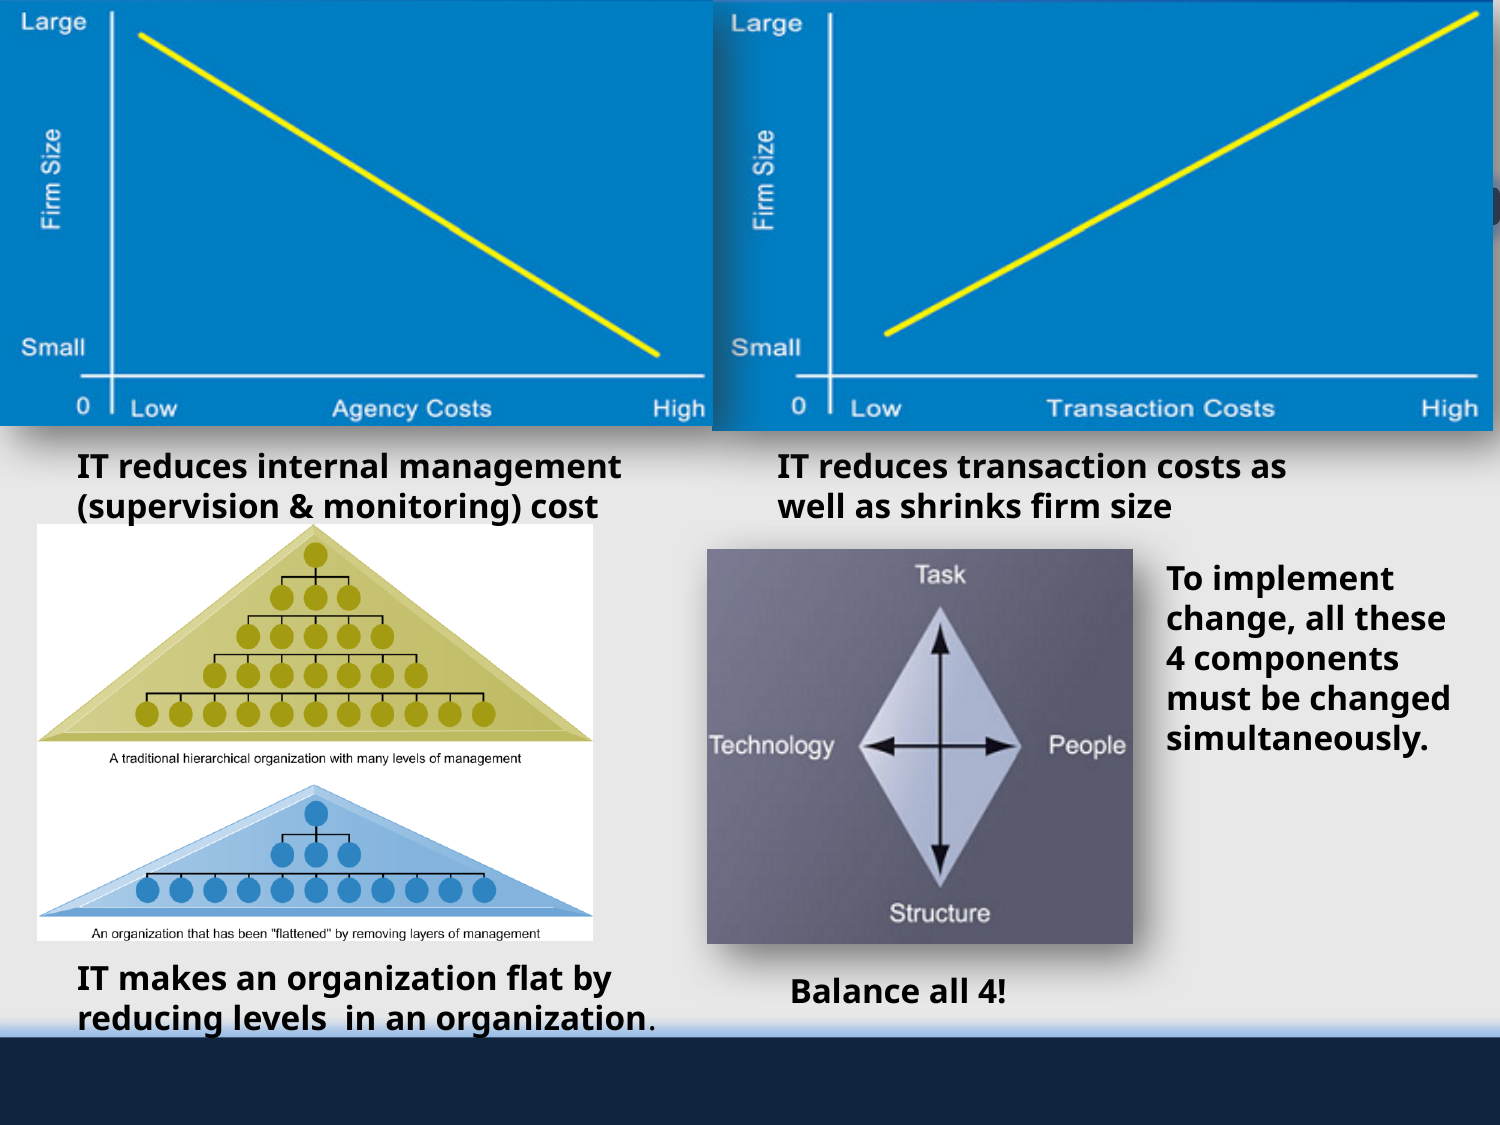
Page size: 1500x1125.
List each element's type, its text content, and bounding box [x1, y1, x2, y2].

text_box IT reduces internal management (supervision & monitoring) cost [62, 475, 663, 532]
picture [707, 549, 1133, 944]
picture [0, 0, 1493, 431]
picture [1450, 426, 1464, 431]
text_box IT makes an organization flat by reducing levels in an organization. [62, 949, 675, 1045]
picture [37, 524, 593, 942]
text_box Balance all 4! [774, 962, 1423, 1018]
text_box To implement change, all these 4 components must be changed simultaneously. [1151, 549, 1475, 765]
text_box IT reduces transaction costs as well as shrinks firm size [762, 478, 1363, 532]
